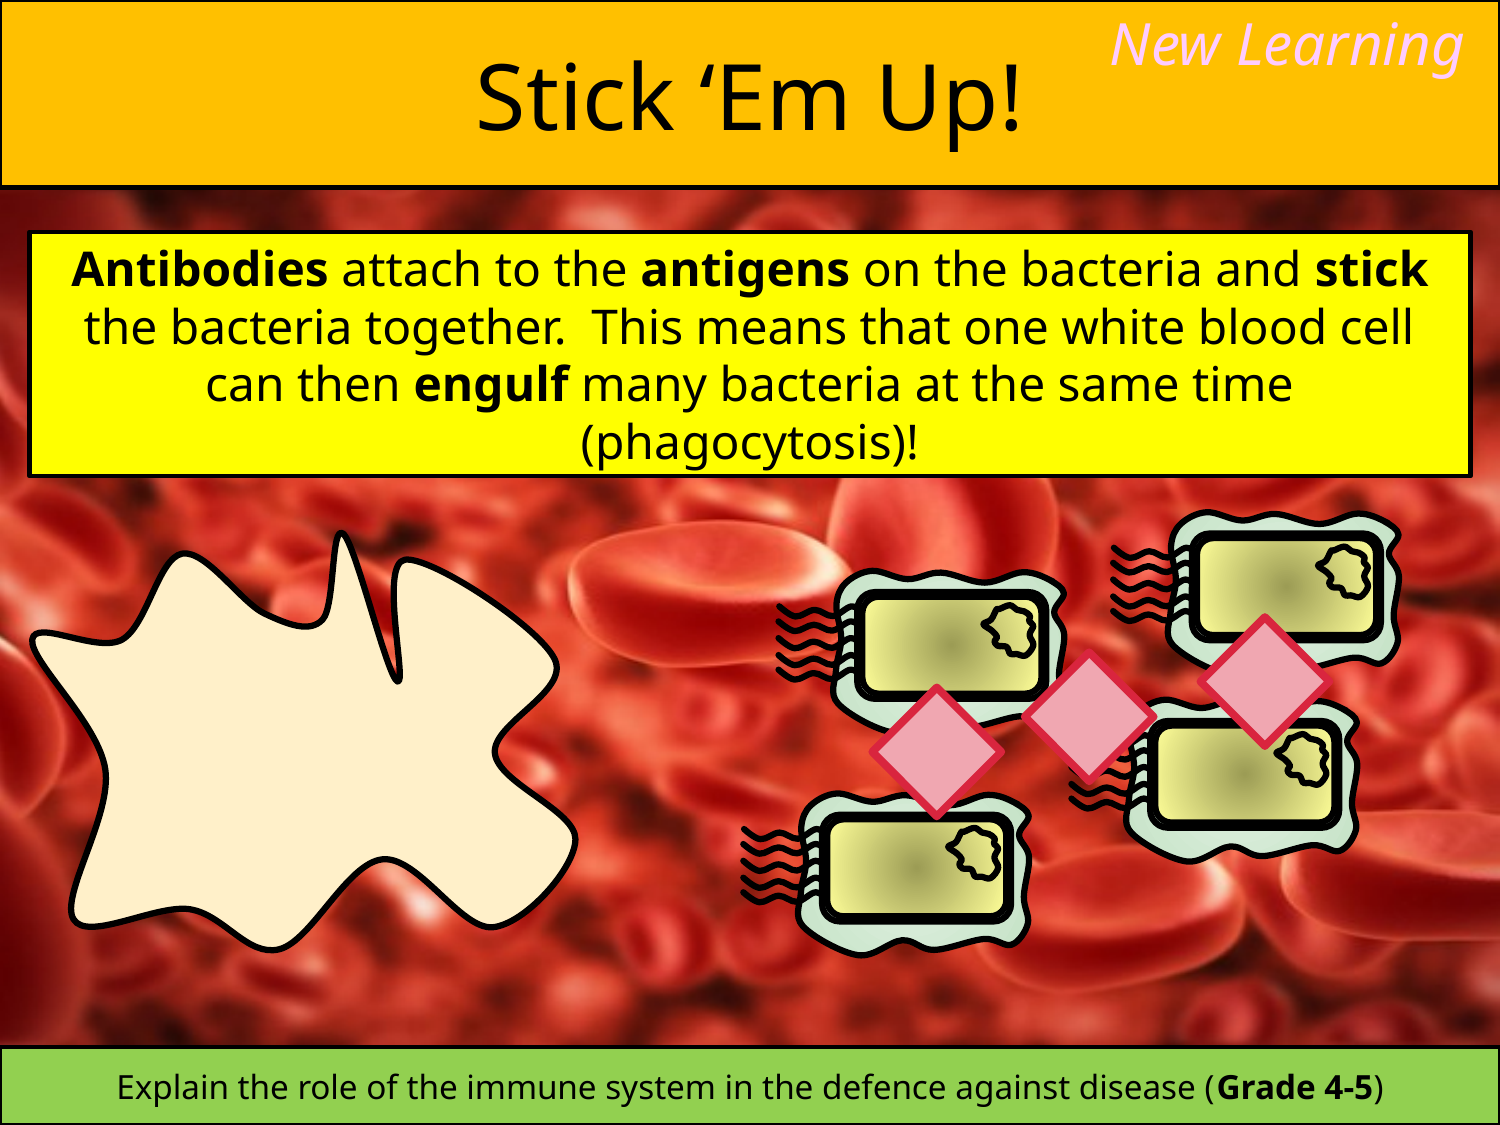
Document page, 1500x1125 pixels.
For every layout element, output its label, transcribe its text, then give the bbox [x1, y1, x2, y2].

picture [0, 184, 1500, 1047]
text_box Explain the role of the immune system in the defence against disease (Grade 4-5) [0, 1054, 1500, 1125]
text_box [1071, 698, 1359, 864]
text_box New Learning [1094, 0, 1481, 85]
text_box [1112, 511, 1400, 677]
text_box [778, 570, 1066, 736]
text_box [743, 792, 1031, 958]
title Stick ‘Em Up! [0, 0, 1500, 183]
